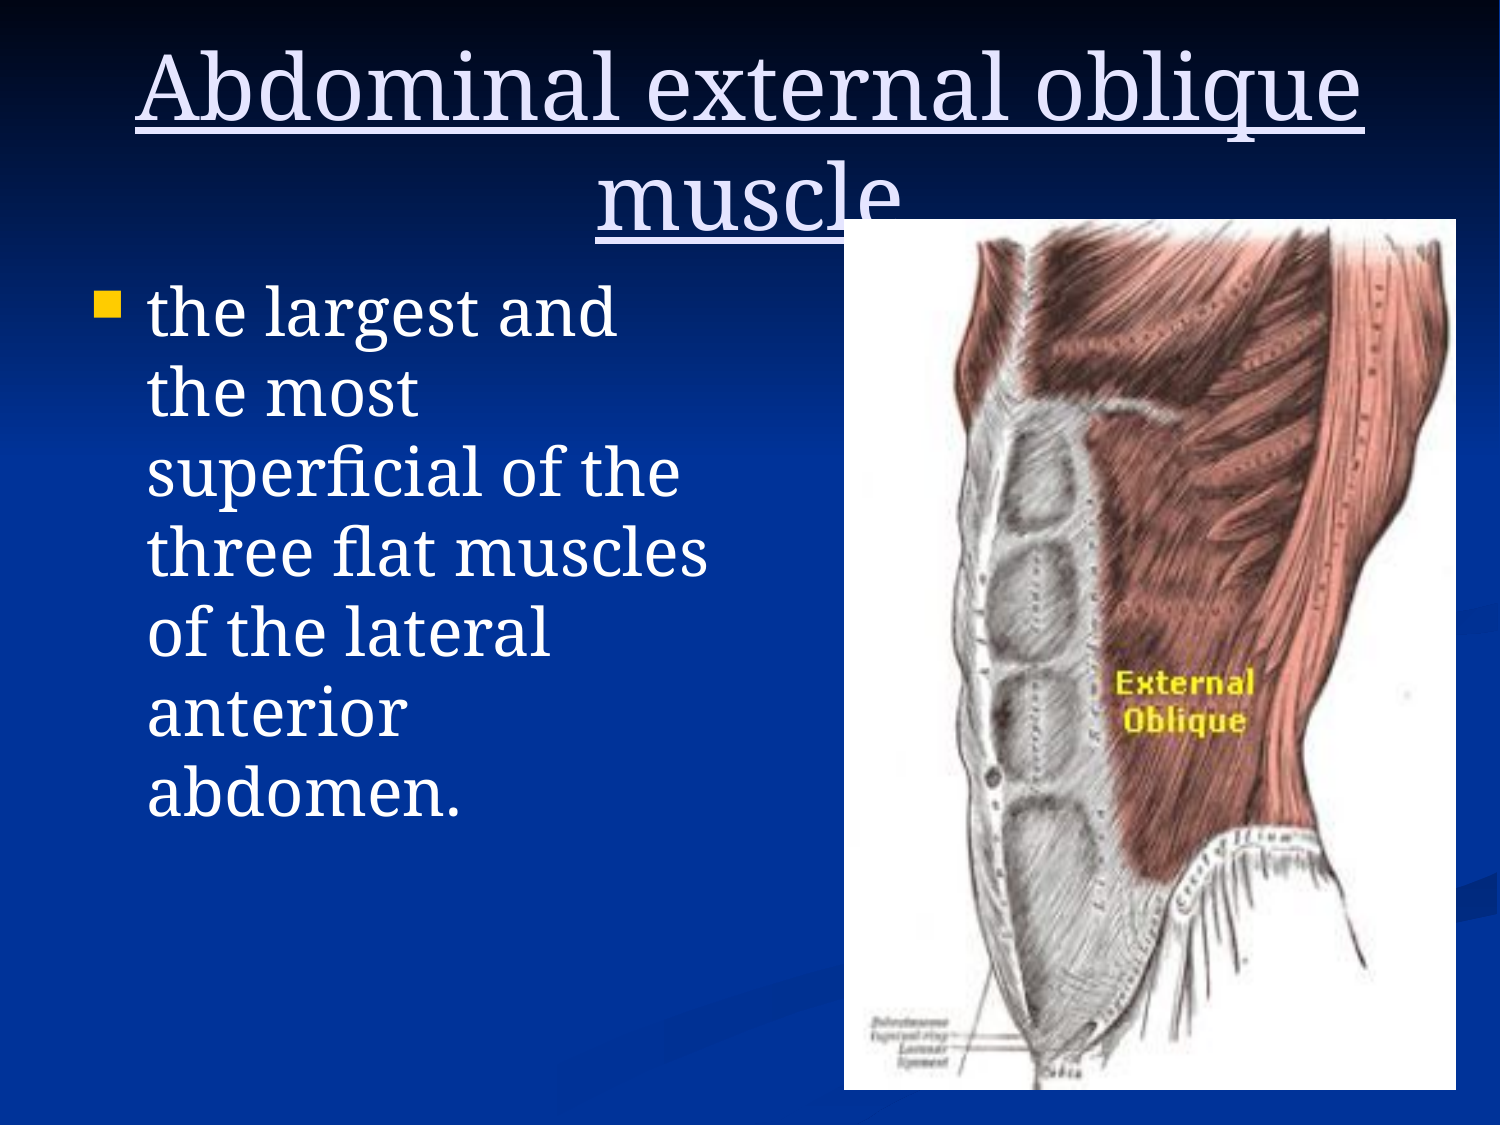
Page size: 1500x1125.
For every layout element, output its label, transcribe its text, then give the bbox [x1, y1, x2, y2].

picture [844, 219, 1456, 1090]
list the largest and the most superficial of the three flat muscles of the lateral anterior abdomen. [75, 262, 750, 1005]
title Abdominal external oblique muscle [75, 45, 1425, 233]
